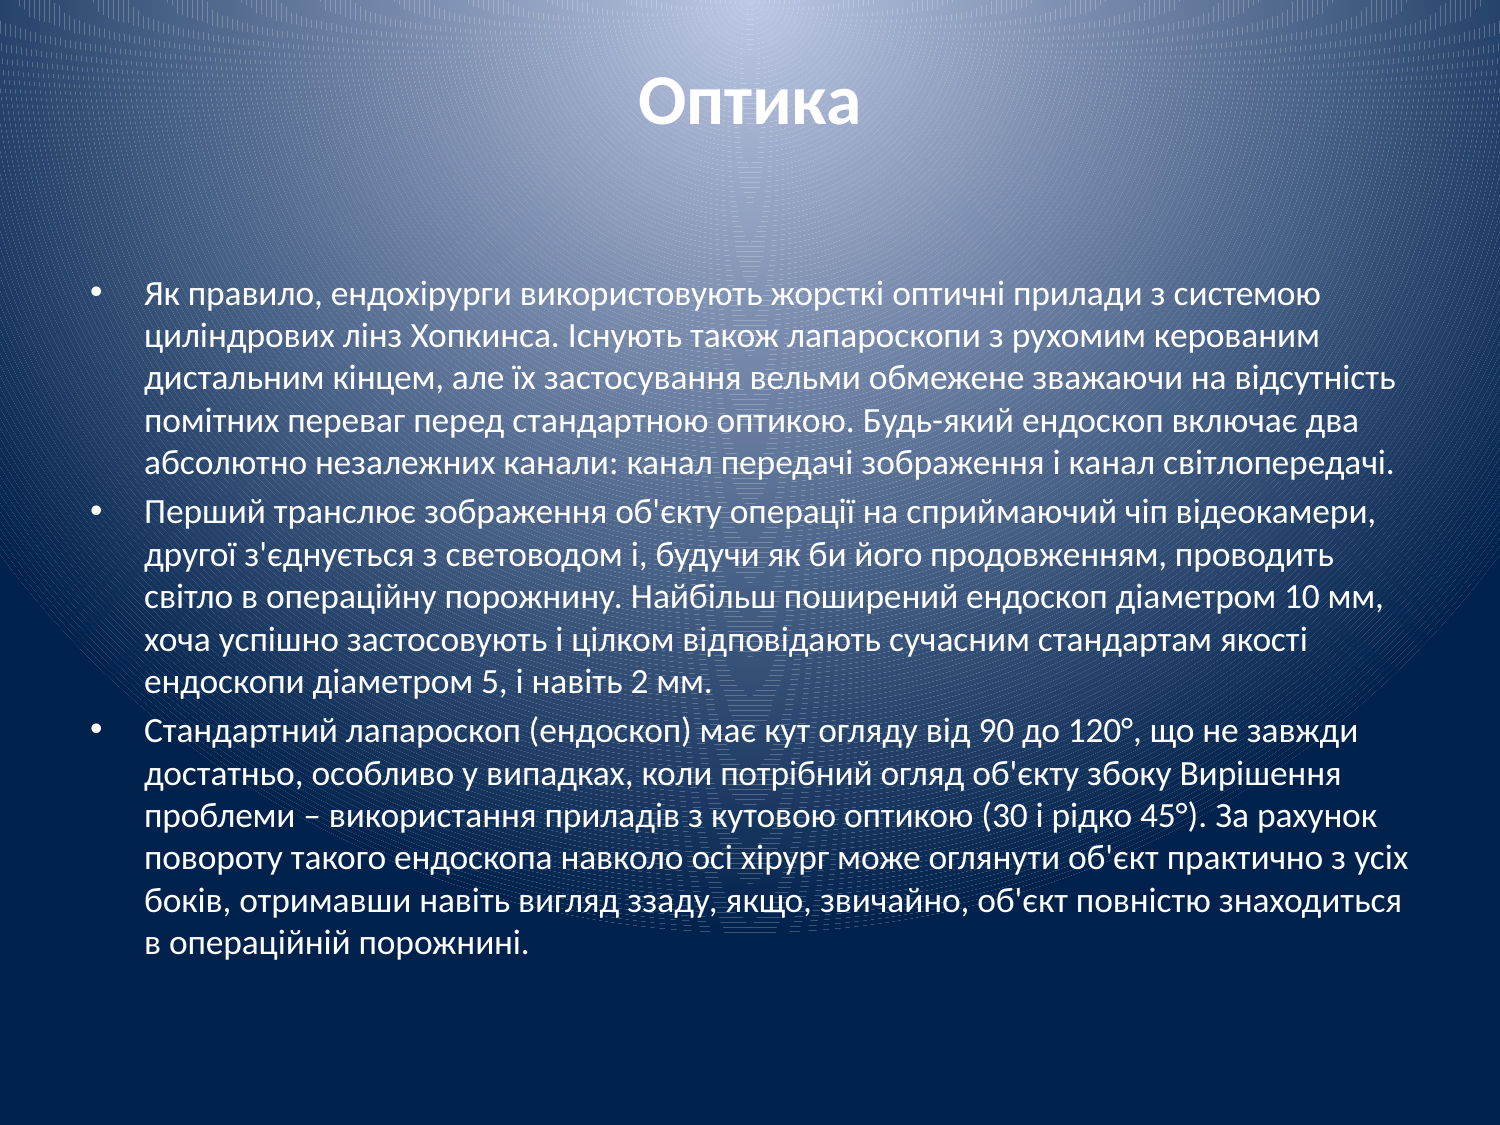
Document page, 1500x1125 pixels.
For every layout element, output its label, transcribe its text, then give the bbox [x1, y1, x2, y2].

list Як правило, ендохірурги використовують жорсткі оптичні прилади з системою циліндрових лінз Хопкинса. Існують також лапароскопи з рухомим керованим дистальним кінцем, але їх застосування вельми обмежене зважаючи на відсутність помітних переваг перед стандартною оптикою. Будь-який ендоскоп включає два абсолютно незалежних канали: канал передачі зображення і канал світлопередачі. Перший транслює зображення об'єкту операції на сприймаючий чіп відеокамери, другої з'єднується з световодом і, будучи як би його продовженням, проводить світло в операційну порожнину. Найбільш поширений ендоскоп діаметром 10 мм, хоча успішно застосовують і цілком відповідають сучасним стандартам якості ендоскопи діаметром 5, і навіть 2 мм. Стандартний лапароскоп (ендоскоп) має кут огляду від 90 до 120°, що не завжди достатньо, особливо у випадках, коли потрібний огляд об'єкту збоку Вирішення проблеми – використання приладів з кутовою оптикою (30 і рідко 45°). За рахунок повороту такого ендоскопа навколо осі хірург може оглянути об'єкт практично з усіх боків, отримавши навіть вигляд ззаду, якщо, звичайно, об'єкт повністю знаходиться в операційній порожнині. [75, 262, 1425, 1005]
title Оптика [75, 45, 1425, 233]
